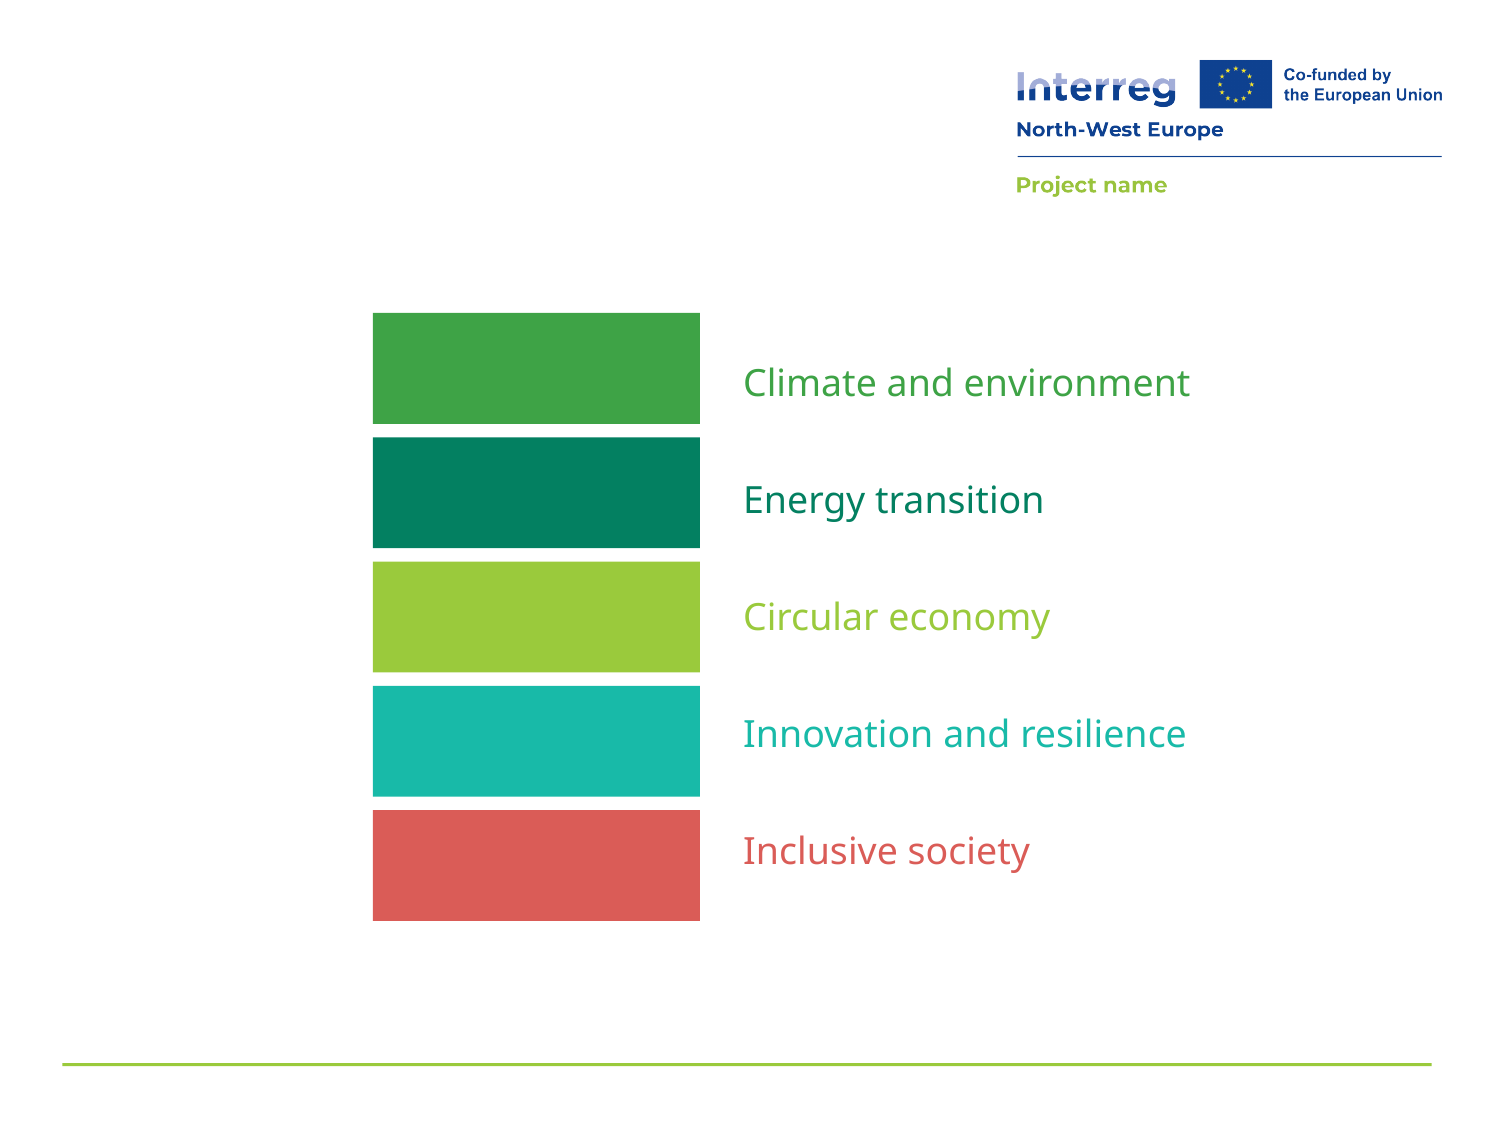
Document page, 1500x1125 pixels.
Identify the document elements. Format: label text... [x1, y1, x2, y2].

text_box [372, 312, 700, 424]
text_box [372, 810, 700, 921]
text_box Climate and environment Energy transition Circular economy Innovation and resilience Inclusive society [728, 338, 1257, 880]
picture [958, 0, 1500, 252]
text_box [372, 561, 700, 673]
text_box [372, 685, 700, 797]
text_box [372, 437, 700, 549]
